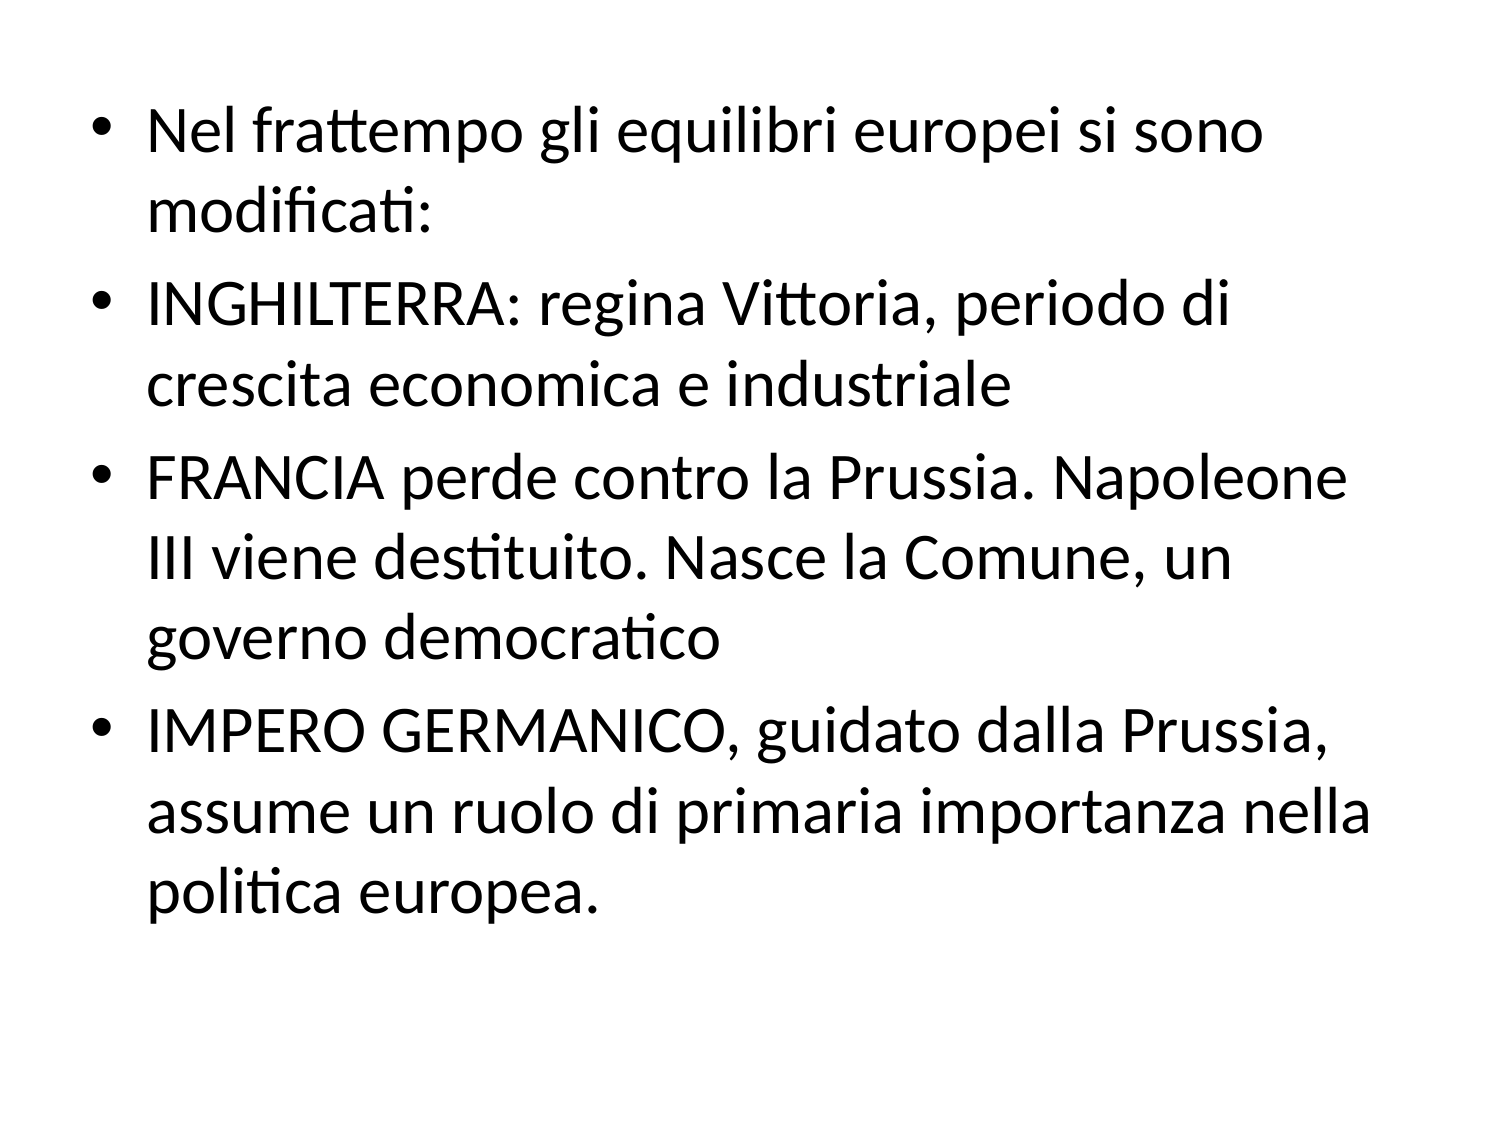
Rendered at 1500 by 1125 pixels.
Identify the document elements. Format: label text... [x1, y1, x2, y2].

list Nel frattempo gli equilibri europei si sono modificati: INGHILTERRA: regina Vittoria, periodo di crescita economica e industriale FRANCIA perde contro la Prussia. Napoleone III viene destituito. Nasce la Comune, un governo democratico IMPERO GERMANICO, guidato dalla Prussia, assume un ruolo di primaria importanza nella politica europea. [75, 78, 1425, 1005]
